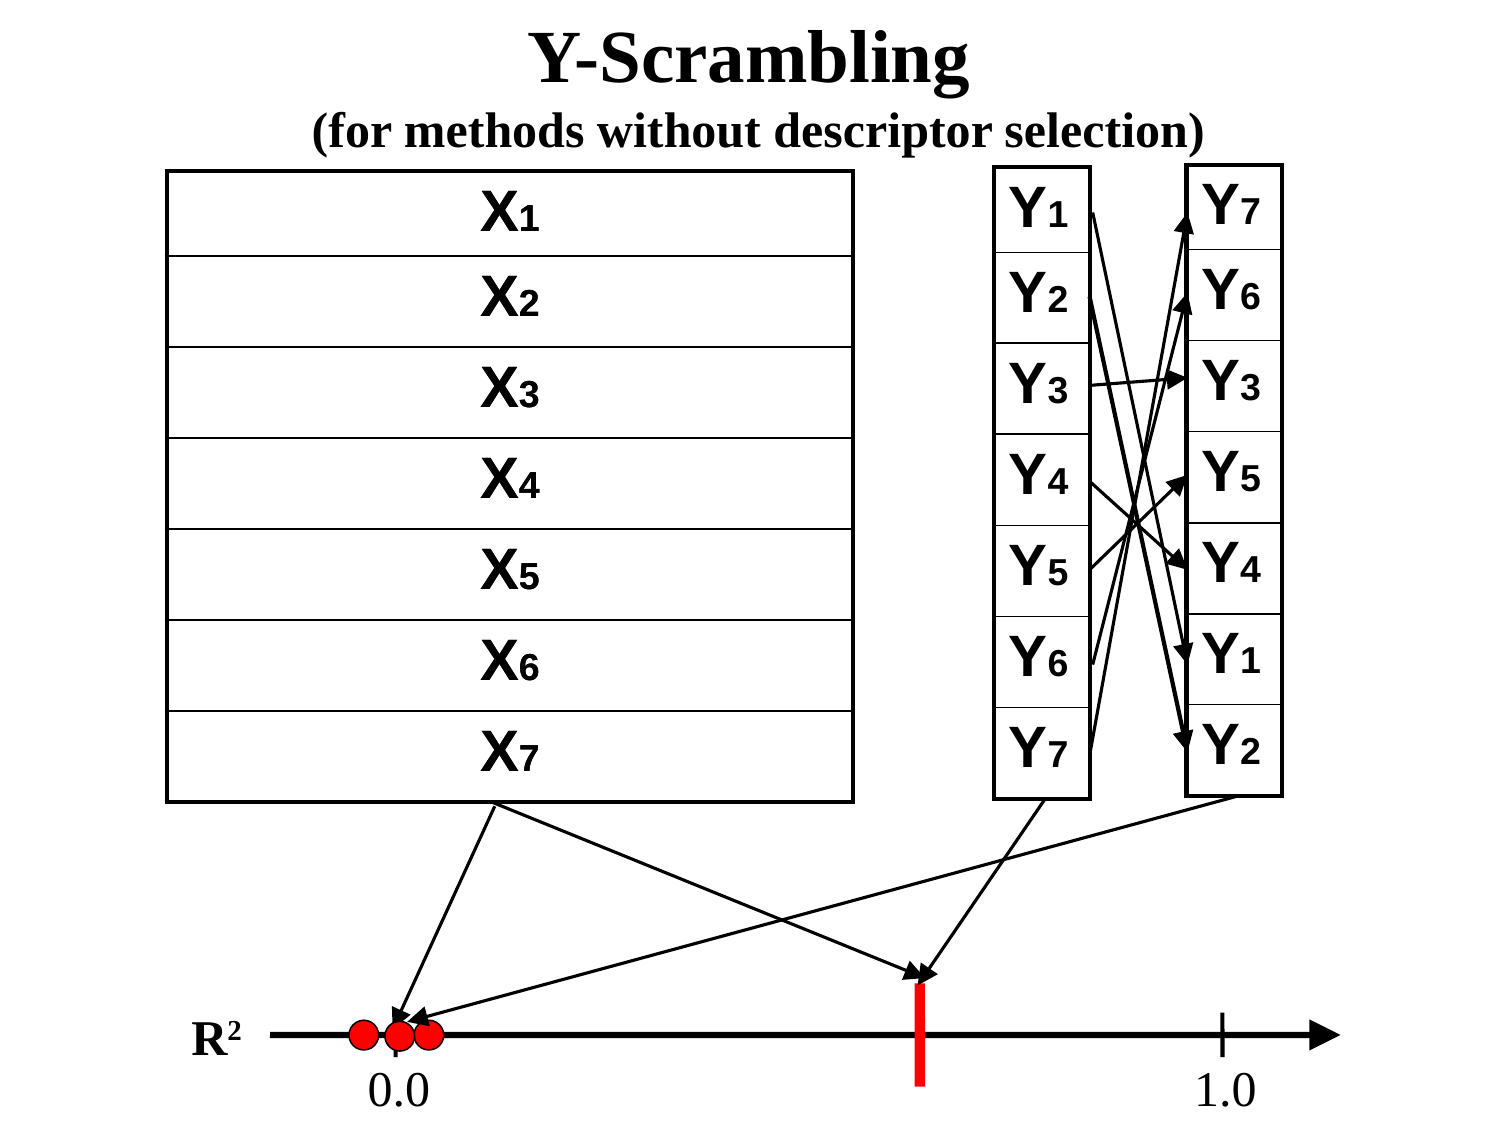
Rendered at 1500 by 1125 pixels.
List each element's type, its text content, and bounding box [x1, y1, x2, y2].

table_cell Y1 [1189, 615, 1280, 704]
text_box Y-Scrambling (for methods without descriptor selection) [296, 0, 1221, 165]
text_box R2 [176, 998, 257, 1073]
table_cell Y4 [996, 435, 1088, 525]
table_cell Y2 [1189, 705, 1280, 794]
table_cell Y2 [996, 253, 1088, 342]
text_box [1164, 548, 1188, 570]
text_box [1167, 292, 1193, 369]
text_box [414, 1020, 444, 1048]
table_header Y7 [1189, 167, 1280, 249]
table_header X1 [169, 173, 851, 255]
text_box [1223, 1024, 1341, 1046]
text_box [496, 804, 919, 980]
table_cell Y4 [1189, 524, 1280, 613]
table_cell X6 [169, 621, 851, 710]
table_cell Y3 [996, 344, 1088, 433]
text_box [917, 798, 1046, 986]
text_box [1155, 474, 1188, 507]
text_box [407, 920, 781, 1027]
table_cell X5 [169, 530, 851, 619]
table_cell Y6 [1189, 250, 1280, 340]
table_cell Y5 [1189, 432, 1280, 522]
table_cell Y7 [996, 708, 1088, 797]
text_box [384, 1021, 415, 1052]
table_cell Y6 [996, 617, 1088, 707]
table_cell Y3 [1189, 341, 1280, 431]
text_box [1157, 212, 1194, 379]
table_cell X4 [169, 439, 851, 528]
text_box [1089, 296, 1194, 753]
table_cell X2 [169, 257, 851, 346]
table_cell X3 [169, 348, 851, 437]
text_box 1.0 [1179, 1048, 1272, 1124]
text_box 0.0 [352, 1048, 445, 1124]
text_box [1092, 212, 1194, 665]
table_header Y1 [996, 169, 1088, 252]
table_cell Y5 [996, 526, 1088, 616]
table_cell X7 [169, 712, 851, 800]
text_box [348, 1020, 379, 1050]
text_box [1129, 369, 1188, 390]
text_box [391, 806, 495, 1023]
